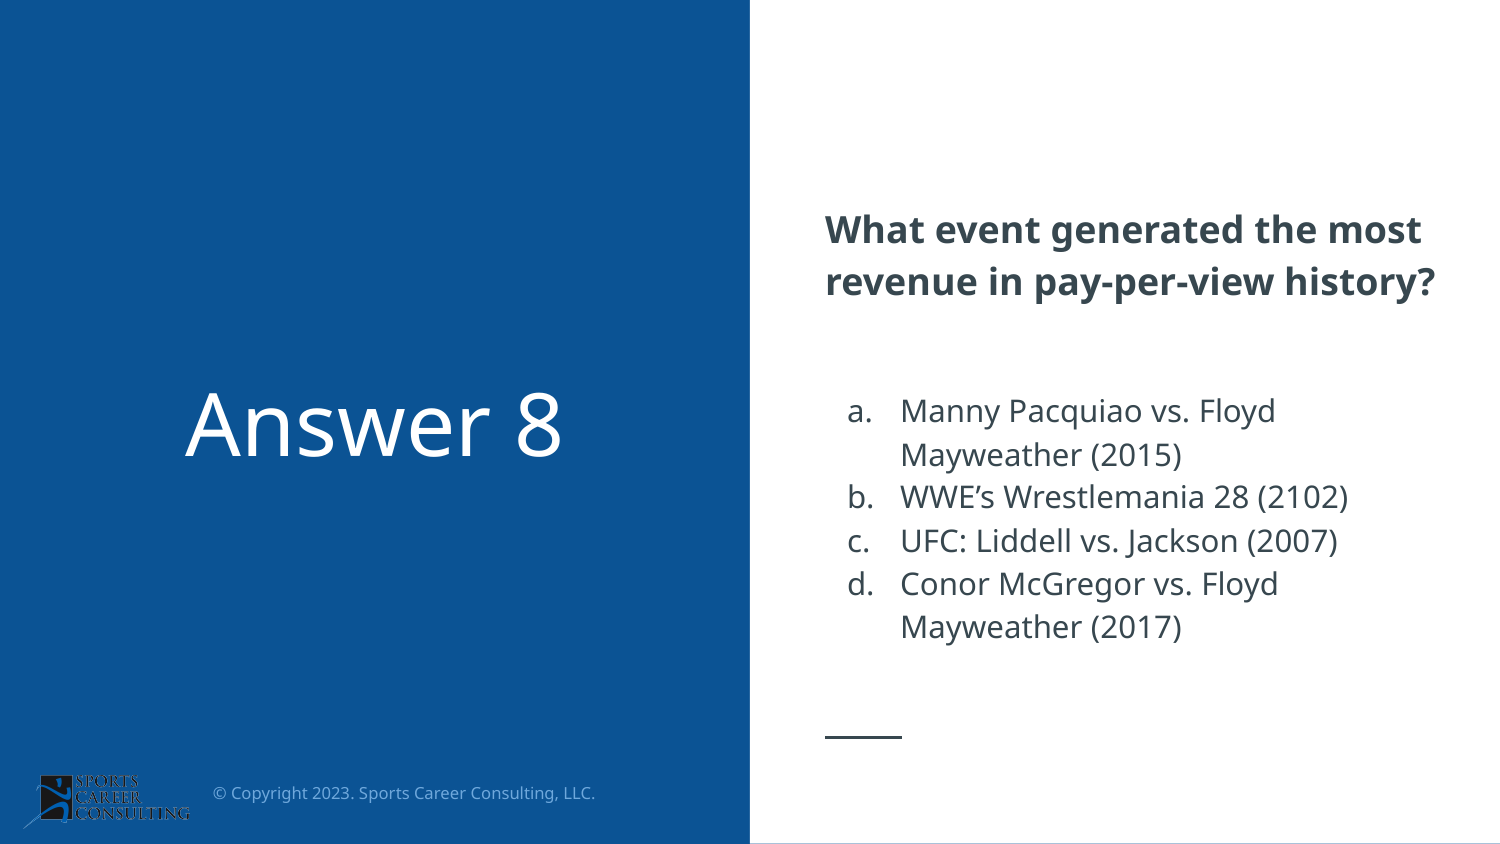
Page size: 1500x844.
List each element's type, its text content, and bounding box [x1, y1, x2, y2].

picture [22, 774, 190, 829]
text_box © Copyright 2023. Sports Career Consulting, LLC. [197, 767, 750, 838]
title Answer 8 [43, 298, 708, 546]
list What event generated the most revenue in pay-per-view history? Manny Pacquiao vs. Floyd Mayweather (2015) WWE’s Wrestlemania 28 (2102) UFC: Liddell vs. Jackson (2007) Conor McGregor vs. Floyd Mayweather (2017) [810, 118, 1455, 725]
